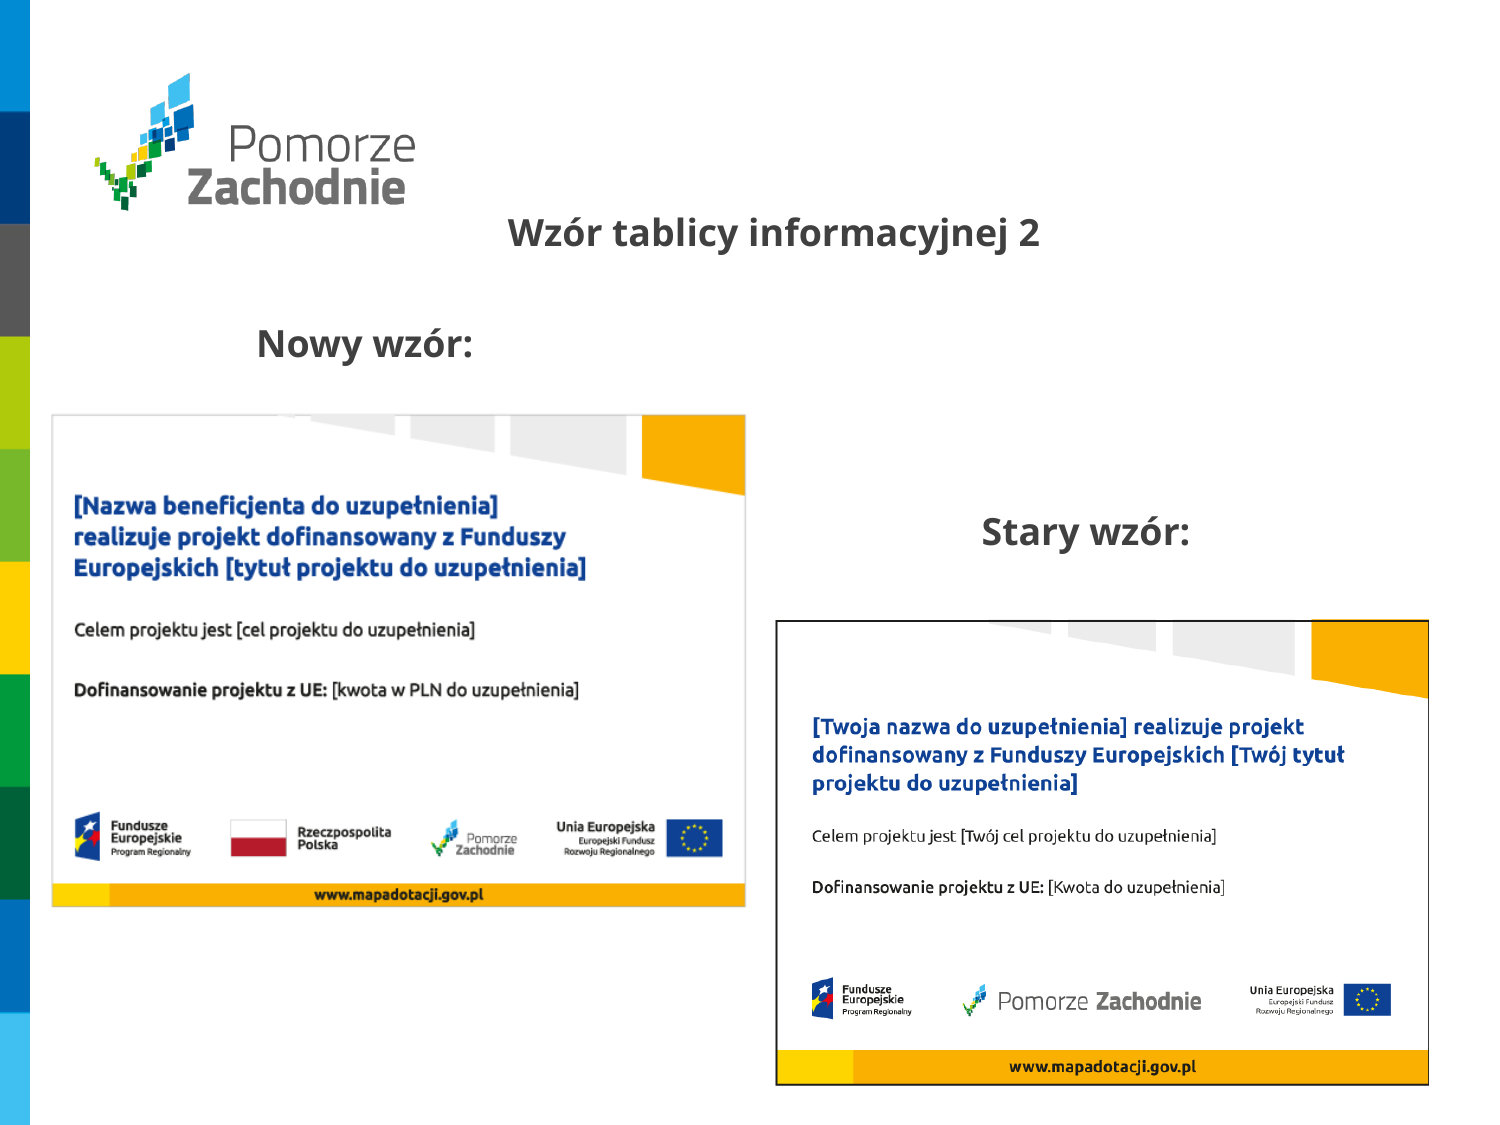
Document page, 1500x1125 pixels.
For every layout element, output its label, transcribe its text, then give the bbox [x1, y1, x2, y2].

text_box Nowy wzór: [241, 312, 489, 373]
picture [774, 619, 1430, 1087]
picture [0, 112, 30, 1011]
picture [86, 64, 423, 216]
picture [0, 1014, 30, 1125]
text_box Wzór tablicy informacyjnej 2 [493, 201, 1056, 262]
picture [49, 409, 751, 912]
text_box Stary wzór: [966, 500, 1206, 560]
